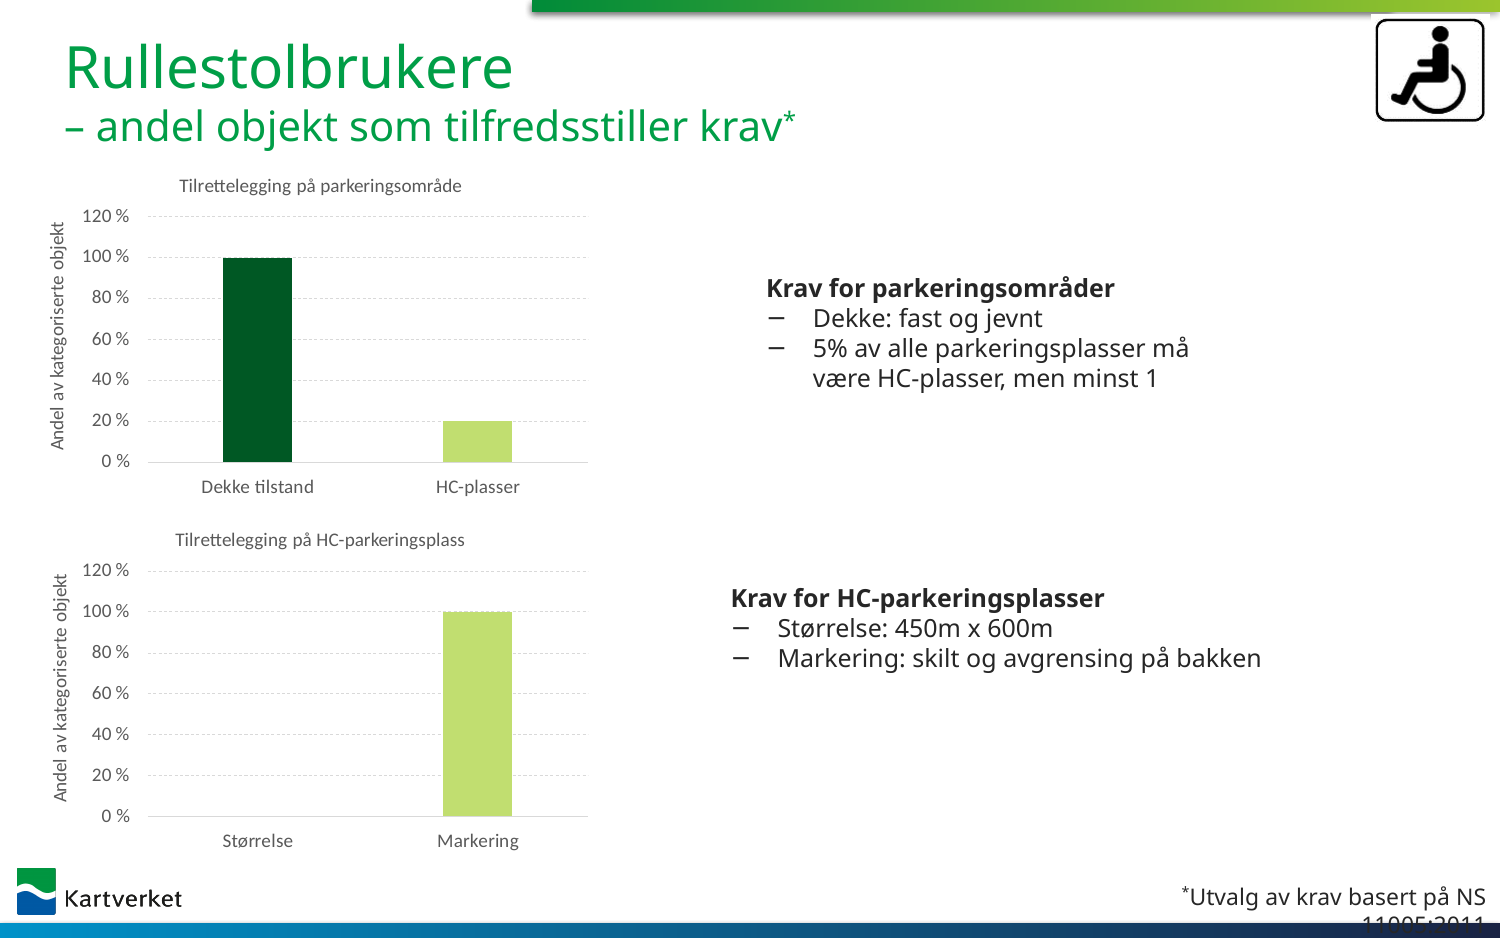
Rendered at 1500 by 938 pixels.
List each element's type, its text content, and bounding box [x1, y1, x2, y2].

picture [1371, 13, 1491, 127]
picture [41, 520, 599, 859]
picture [41, 166, 599, 505]
text_box Krav for HC-parkeringsplasser Størrelse: 450m x 600m Markering: skilt og avgrensing på bakken [715, 574, 1278, 680]
text_box Rullestolbrukere – andel objekt som tilfredsstiller krav* [49, 23, 1431, 158]
text_box Krav for parkeringsområder Dekke: fast og jevnt 5% av alle parkeringsplasser må være HC-plasser, men minst 1 [751, 264, 1232, 400]
text_box *Utvalg av krav basert på NS 11005:2011 [1068, 873, 1500, 938]
